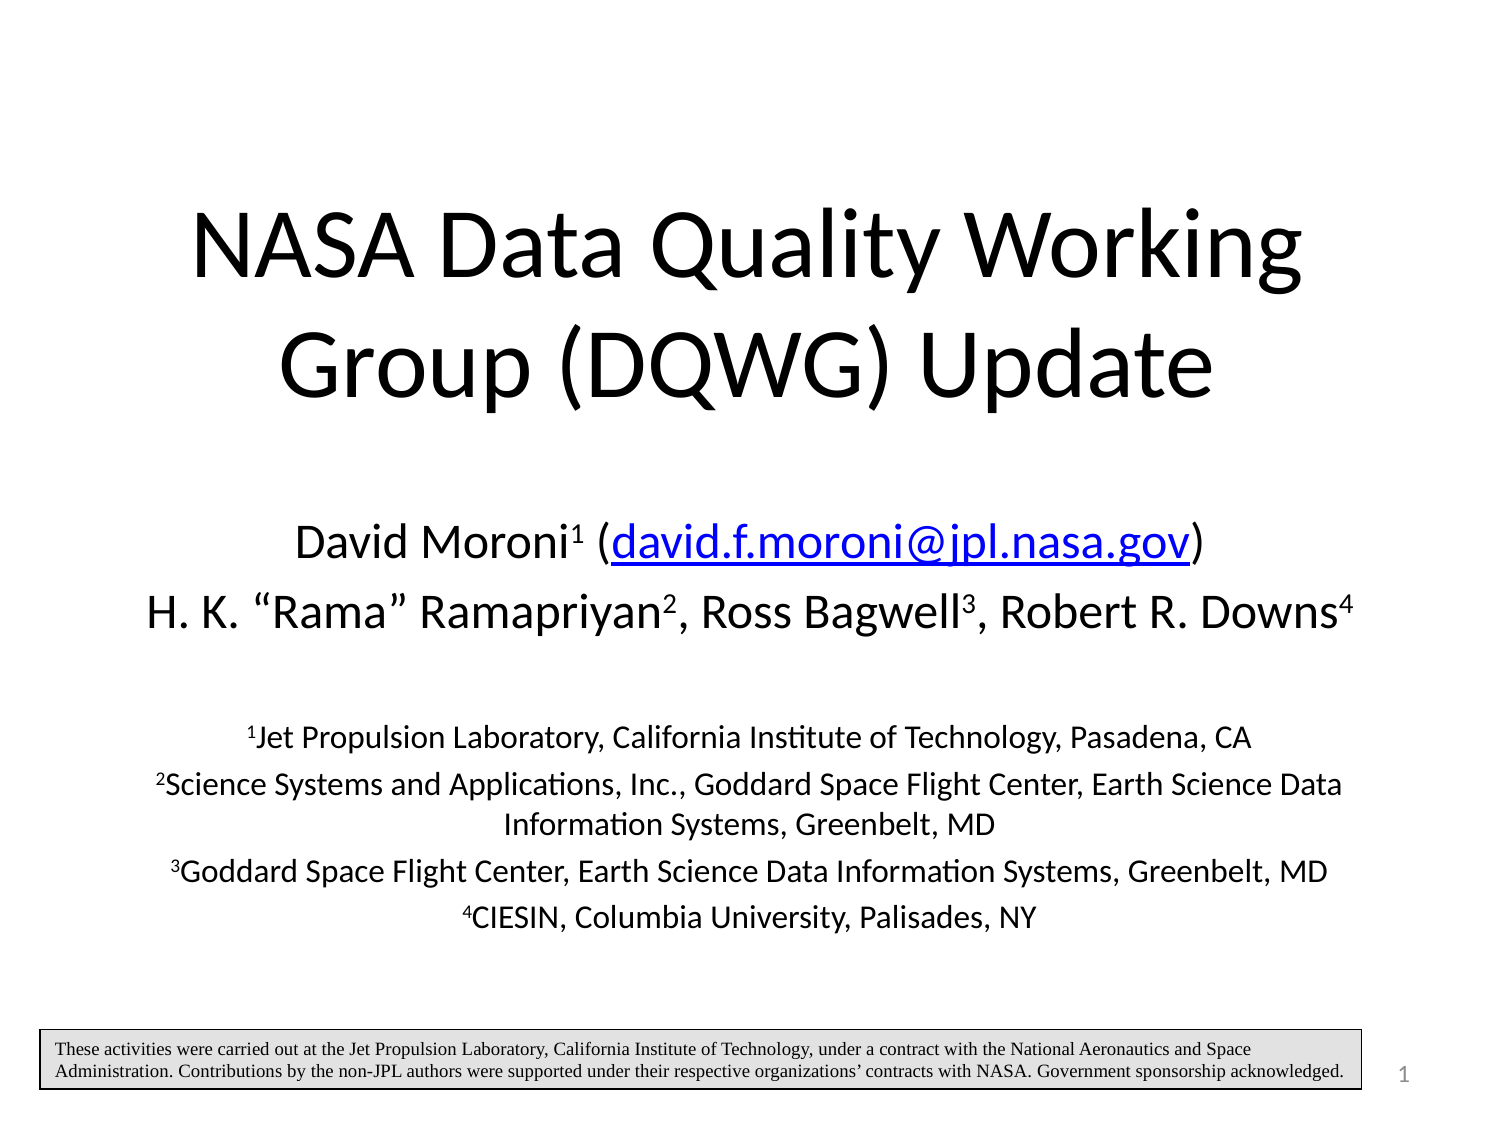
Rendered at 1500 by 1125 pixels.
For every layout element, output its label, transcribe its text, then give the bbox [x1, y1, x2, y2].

text_box These activities were carried out at the Jet Propulsion Laboratory, California Institute of Technology, under a contract with the National Aeronautics and Space Administration. Contributions by the non-JPL authors were supported under their respective organizations’ contracts with NASA. Government sponsorship acknowledged. [40, 1029, 1362, 1089]
title NASA Data Quality Working Group (DQWG) Update [40, 176, 1456, 418]
subtitle David Moroni1 (david.f.moroni@jpl.nasa.gov) H. K. “Rama” Ramapriyan2, Ross Bagwell3, Robert R. Downs4 1Jet Propulsion Laboratory, California Institute of Technology, Pasadena, CA 2Science Systems and Applications, Inc., Goddard Space Flight Center, Earth Science Data Information Systems, Greenbelt, MD 3Goddard Space Flight Center, Earth Science Data Information Systems, Greenbelt, MD 4CIESIN, Columbia University, Palisades, NY [112, 501, 1388, 959]
slide_number 1 [1074, 1042, 1425, 1103]
